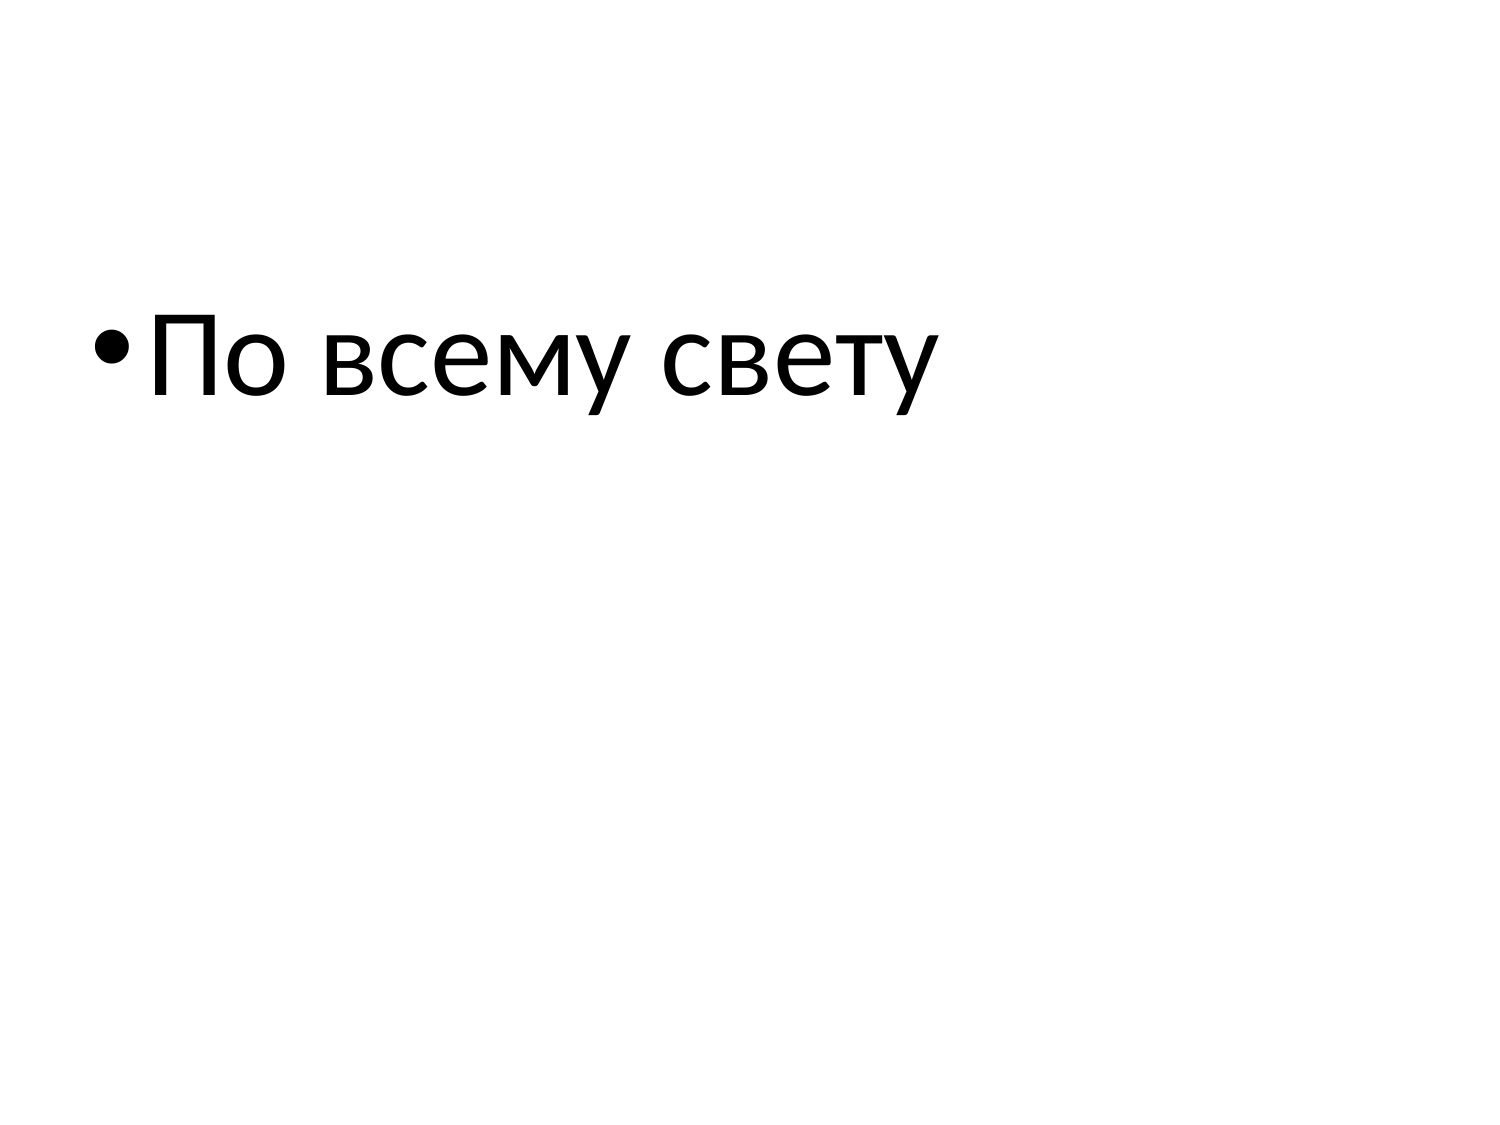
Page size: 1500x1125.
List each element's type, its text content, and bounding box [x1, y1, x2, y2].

list По всему свету [75, 262, 1425, 1005]
